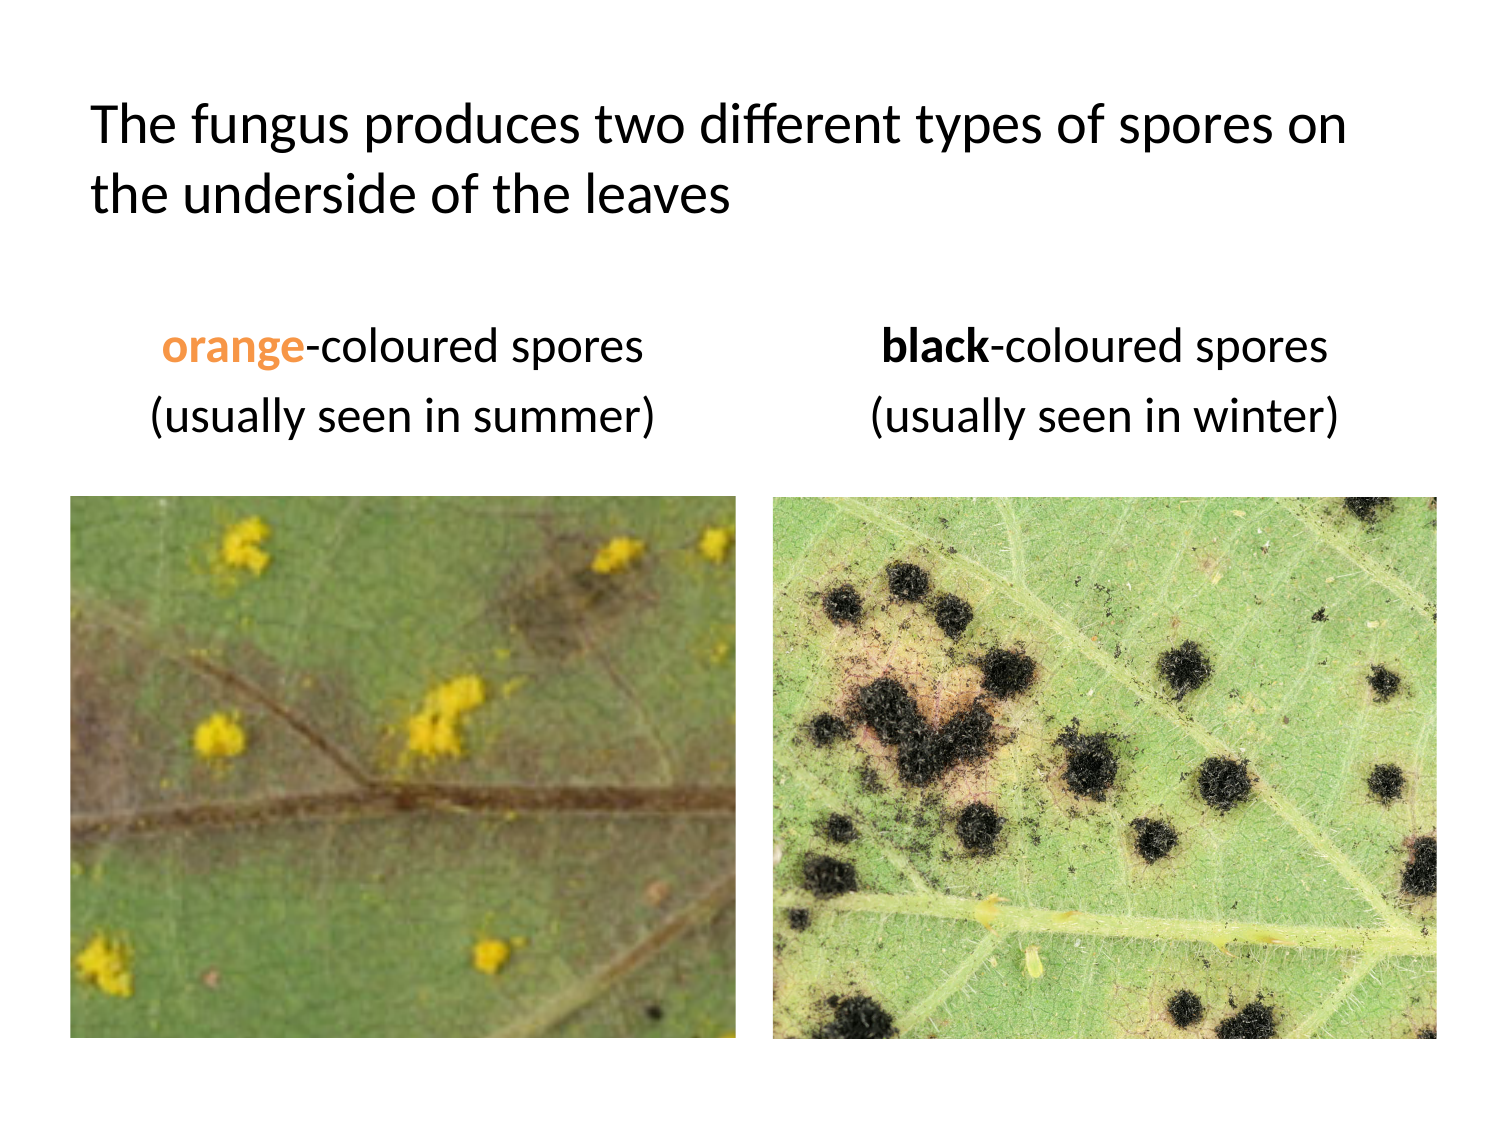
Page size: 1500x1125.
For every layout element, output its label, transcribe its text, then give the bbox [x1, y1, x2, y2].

text_box The fungus produces two different types of spores on the underside of the leaves [75, 78, 1424, 492]
picture [69, 496, 736, 1038]
picture [772, 496, 1437, 1039]
text_box orange-coloured spores (usually seen in summer) [130, 305, 676, 483]
text_box black-coloured spores (usually seen in winter) [832, 305, 1378, 483]
